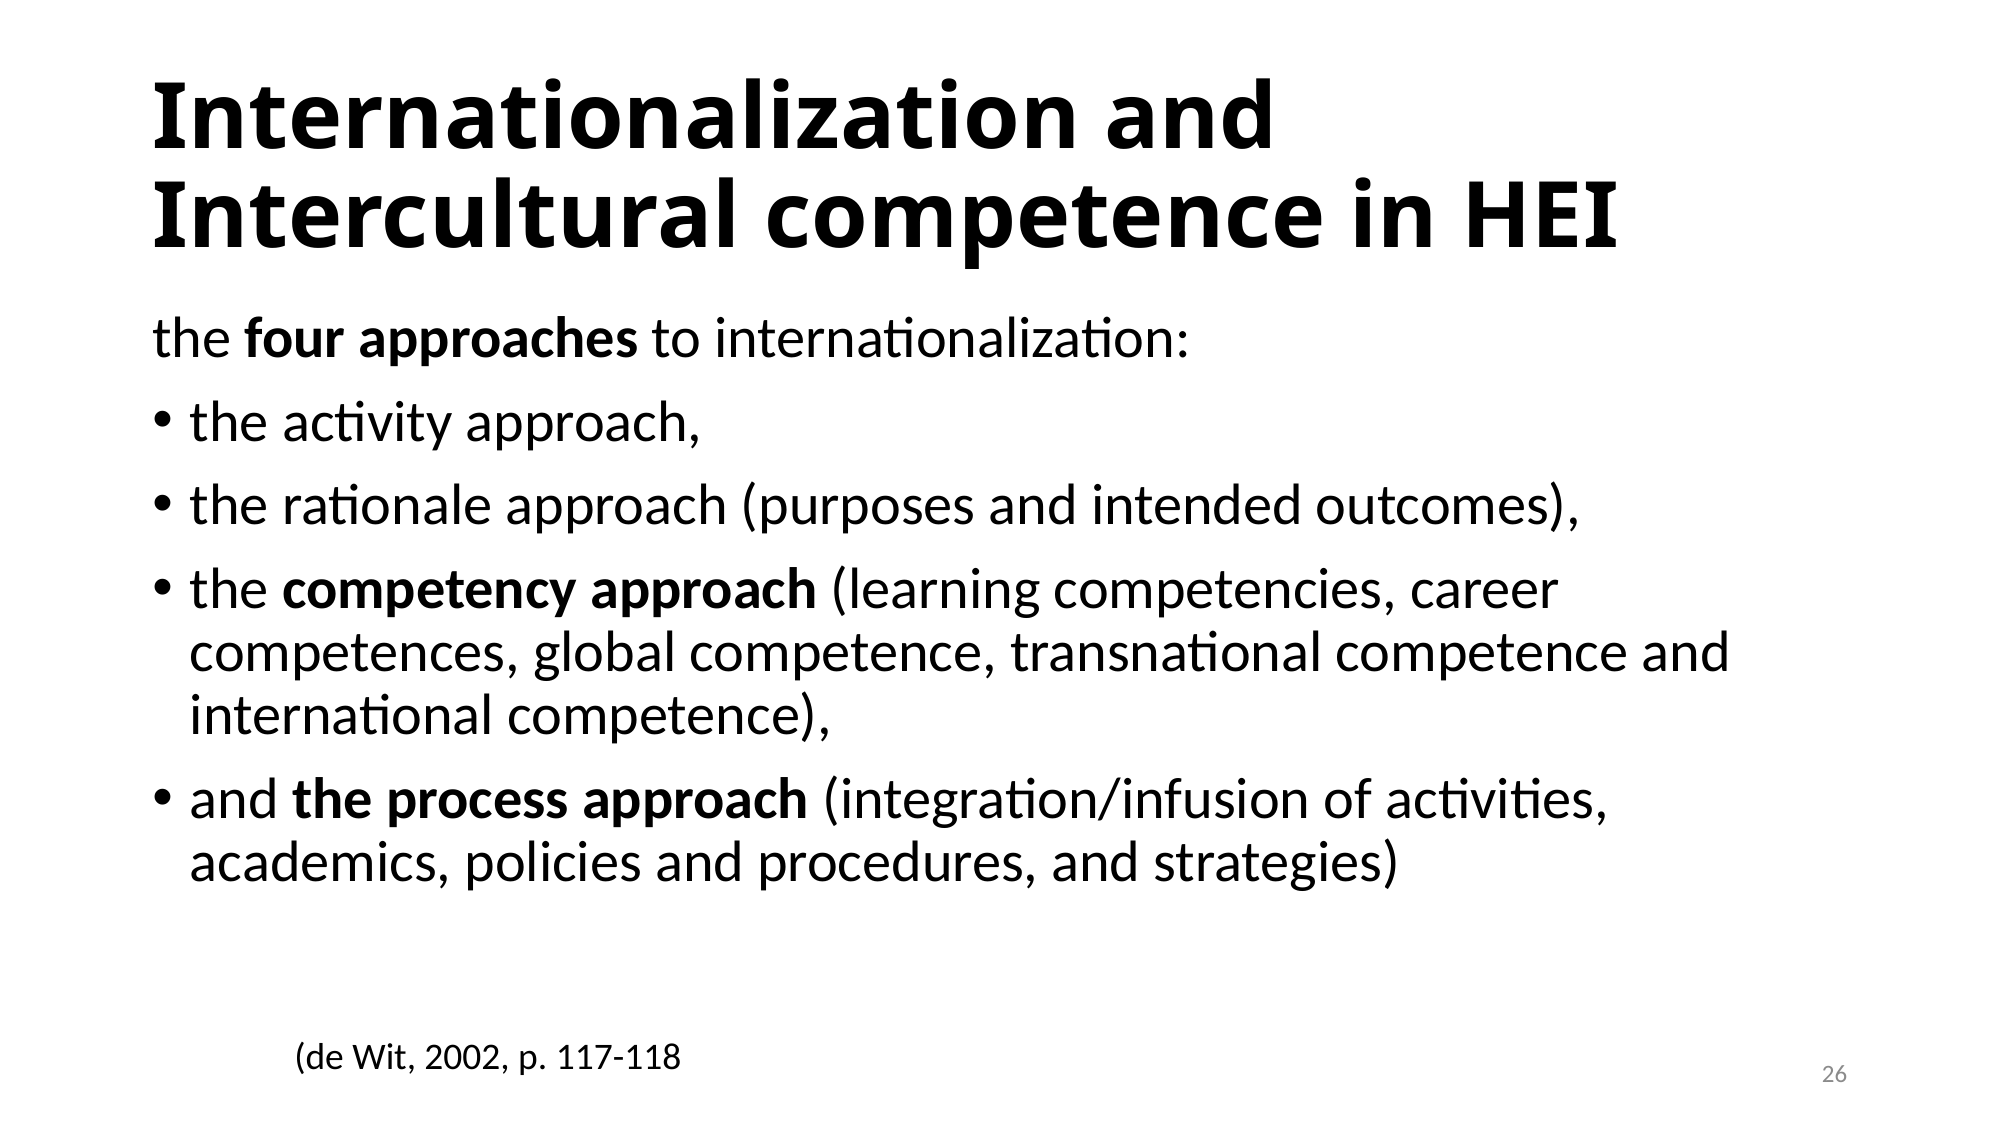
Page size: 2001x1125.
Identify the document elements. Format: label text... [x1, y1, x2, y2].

slide_number 26 [1412, 1042, 1863, 1103]
list the four approaches to internationalization: the activity approach, the rationale approach (purposes and intended outcomes), the competency approach (learning competencies, career competences, global competence, transnational competence and international competence), and the process approach (integration/infusion of activities, academics, policies and procedures, and strategies) [137, 299, 1863, 1014]
text_box (de Wit, 2002, p. 117-118 [279, 1024, 697, 1125]
title Internationalization and Intercultural competence in HEI [137, 59, 1863, 278]
